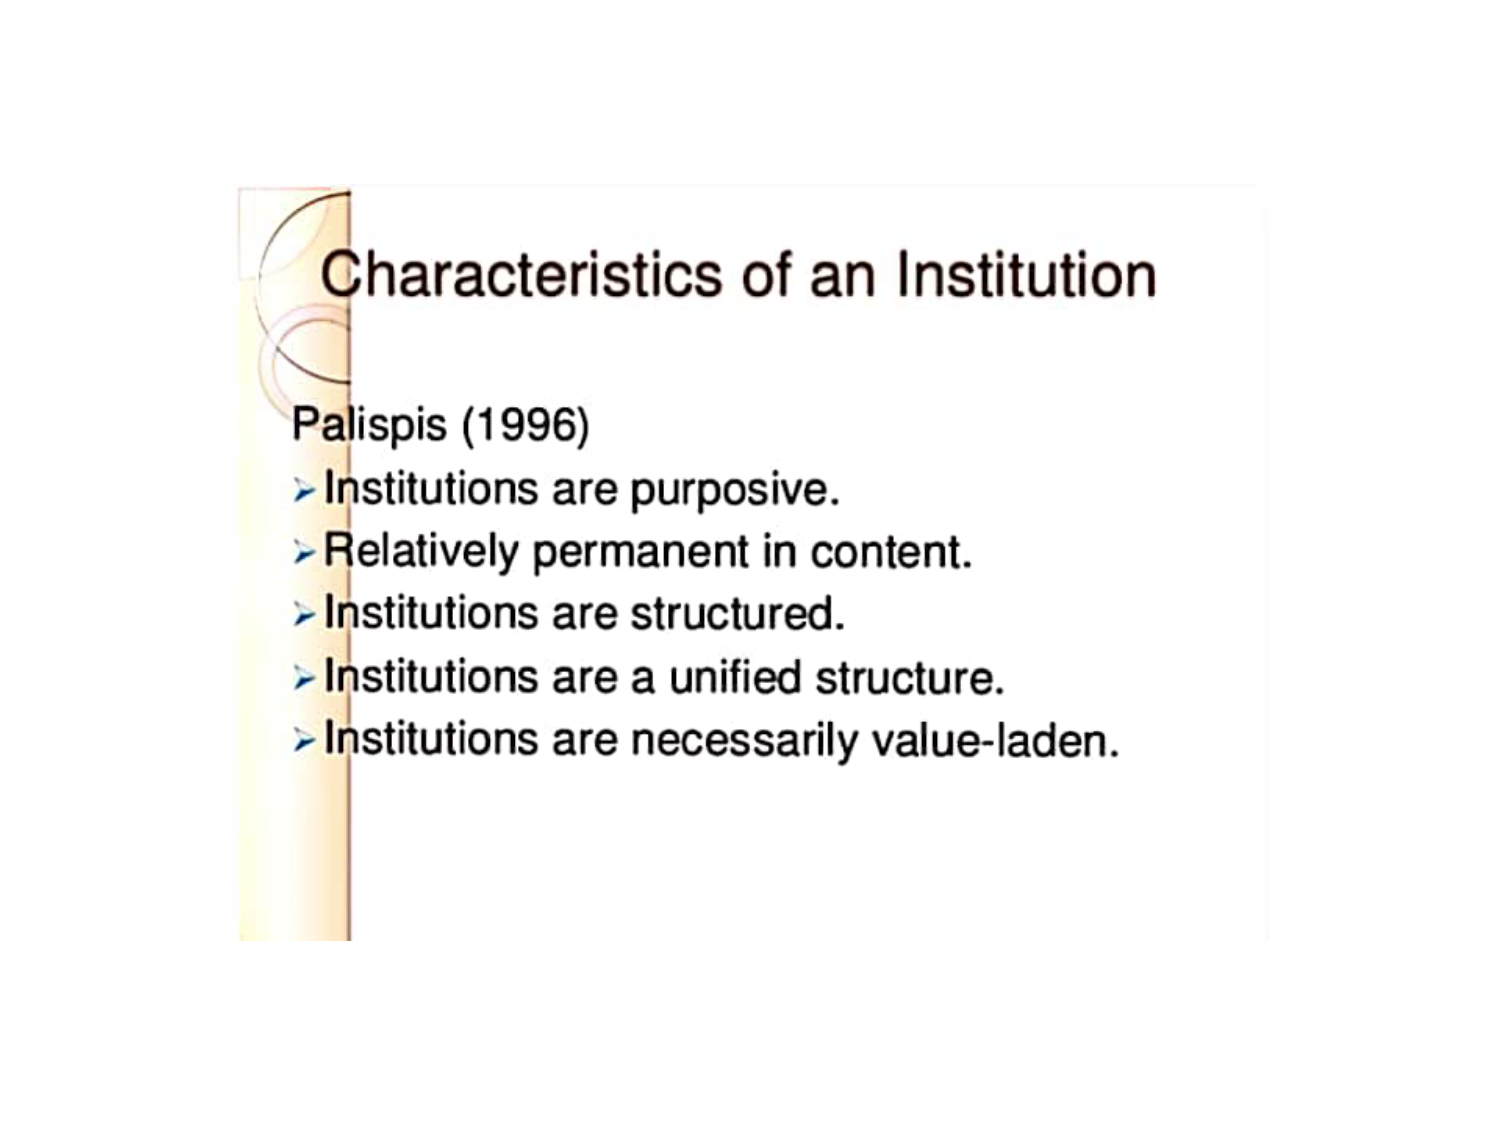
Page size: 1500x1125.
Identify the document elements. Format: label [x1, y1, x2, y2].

picture [230, 184, 1269, 941]
